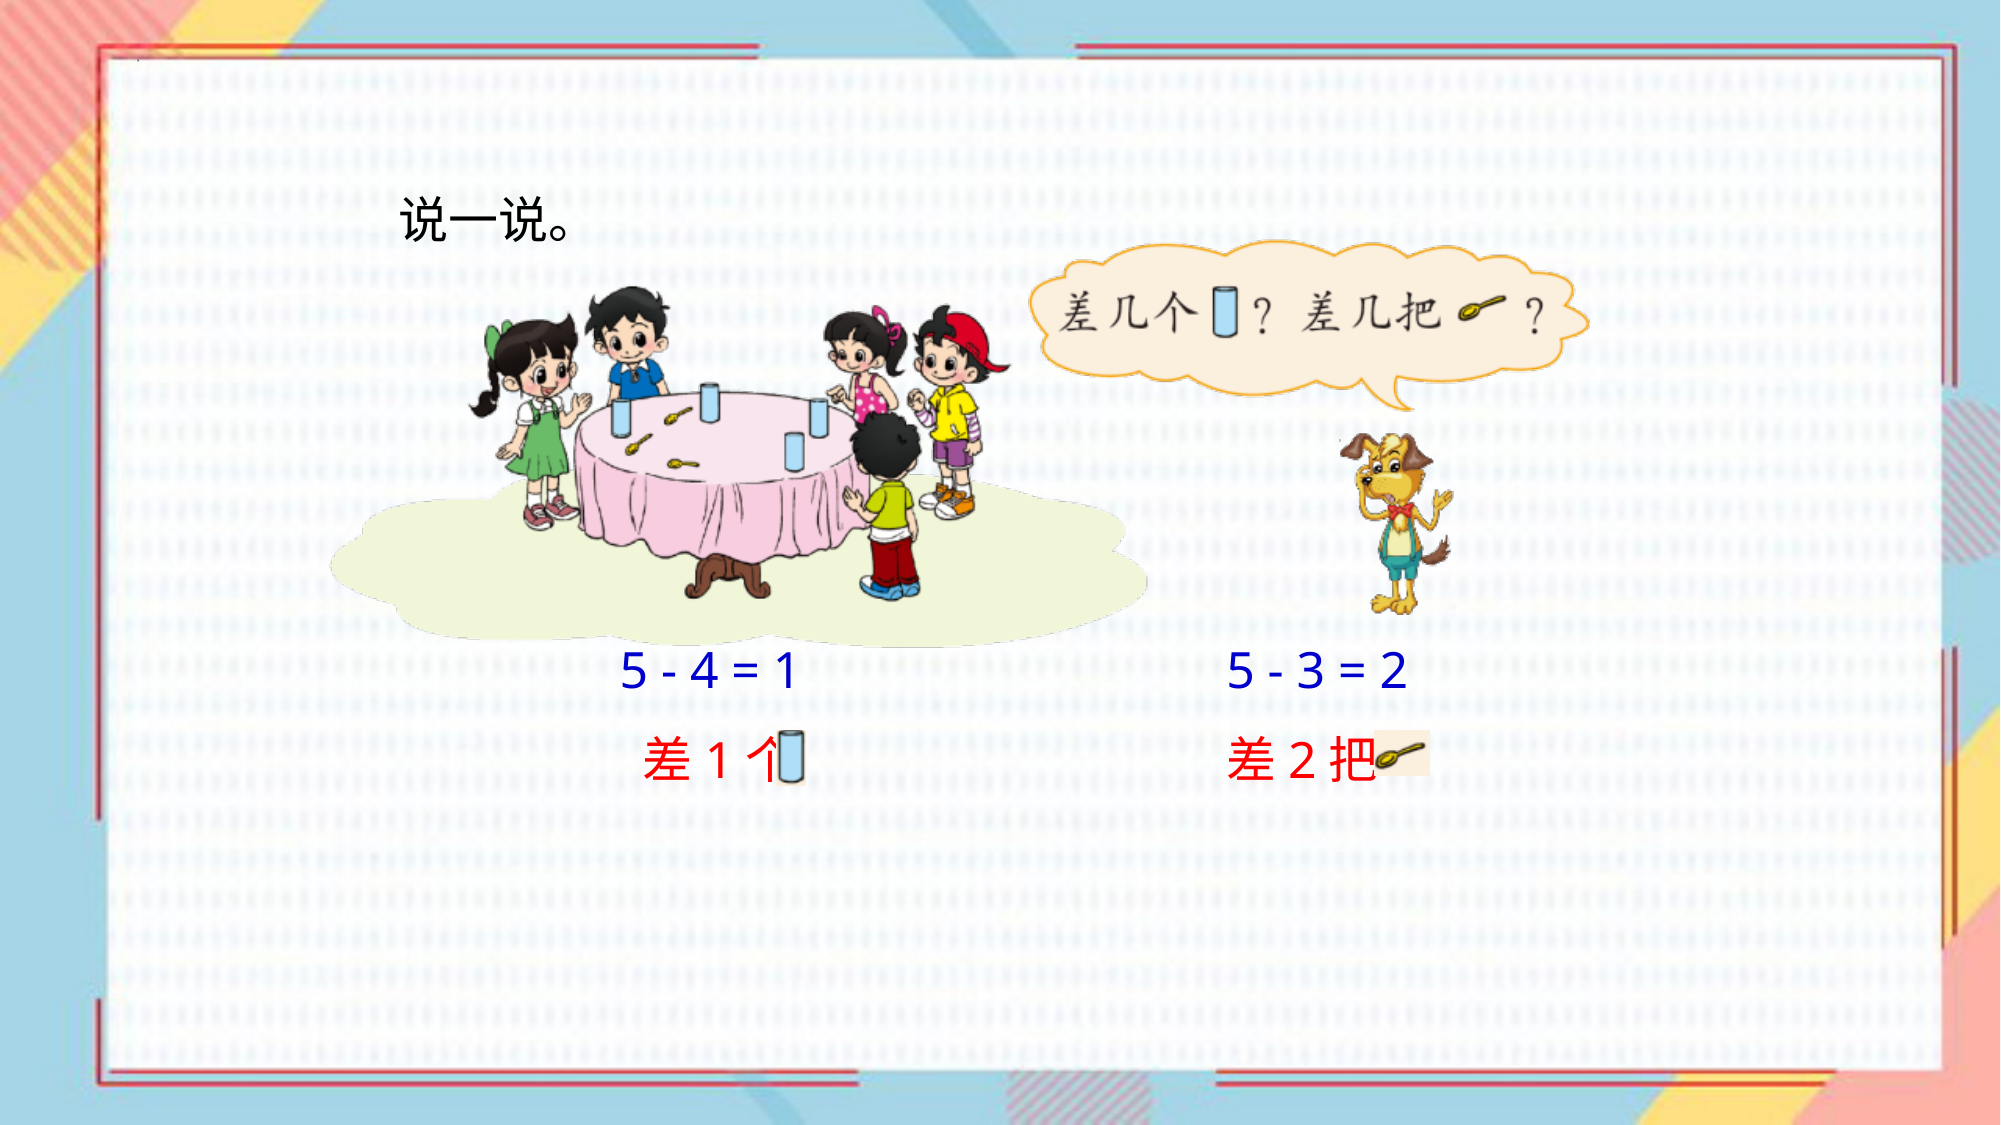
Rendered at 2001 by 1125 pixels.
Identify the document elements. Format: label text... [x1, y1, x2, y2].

text_box 5 - 3 = 2 差2把 [1211, 600, 1509, 796]
text_box 说一说。 [383, 181, 631, 238]
picture [0, 0, 2001, 1125]
text_box 5 - 4 = 1 差1个 [604, 657, 902, 796]
